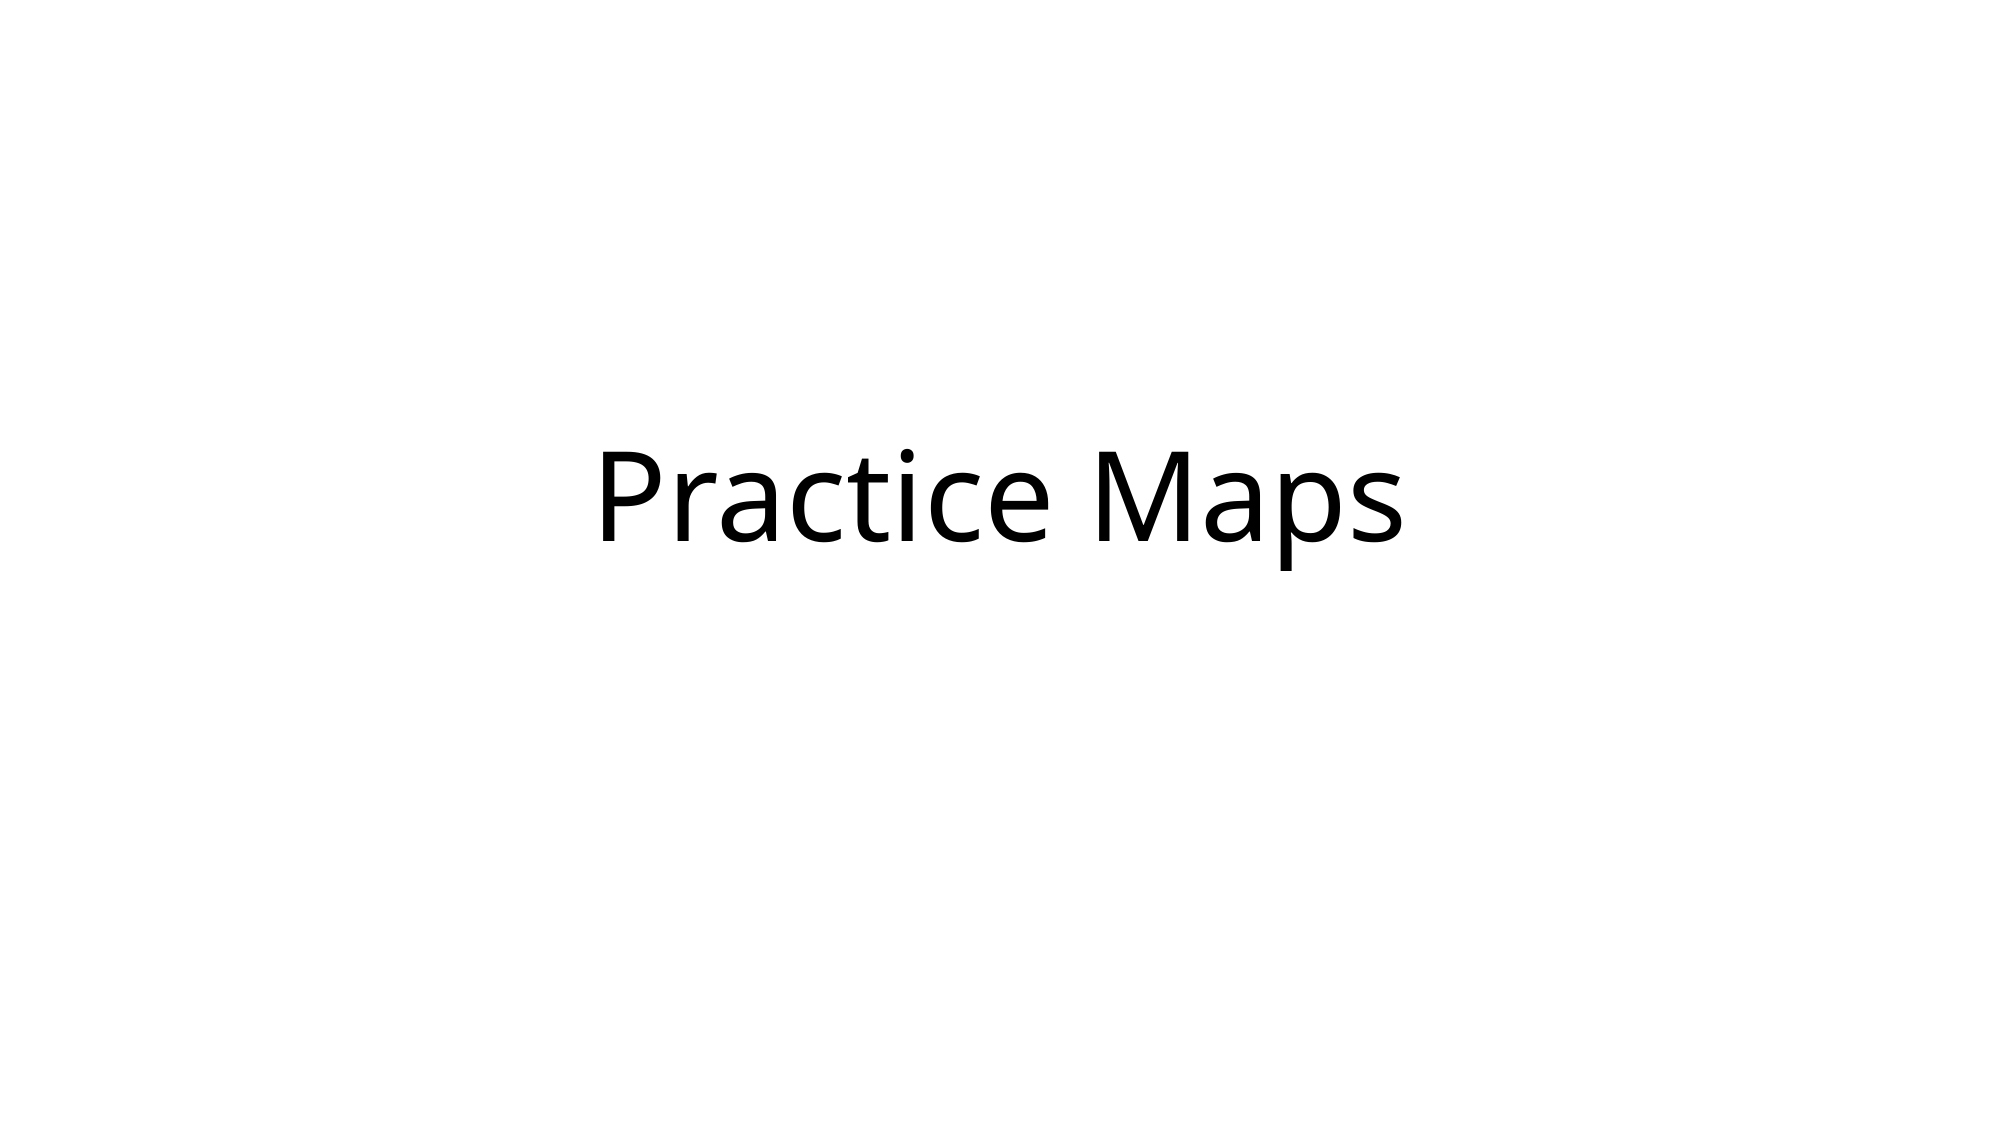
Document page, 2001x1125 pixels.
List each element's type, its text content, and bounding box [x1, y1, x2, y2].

title Practice Maps [249, 184, 1750, 576]
